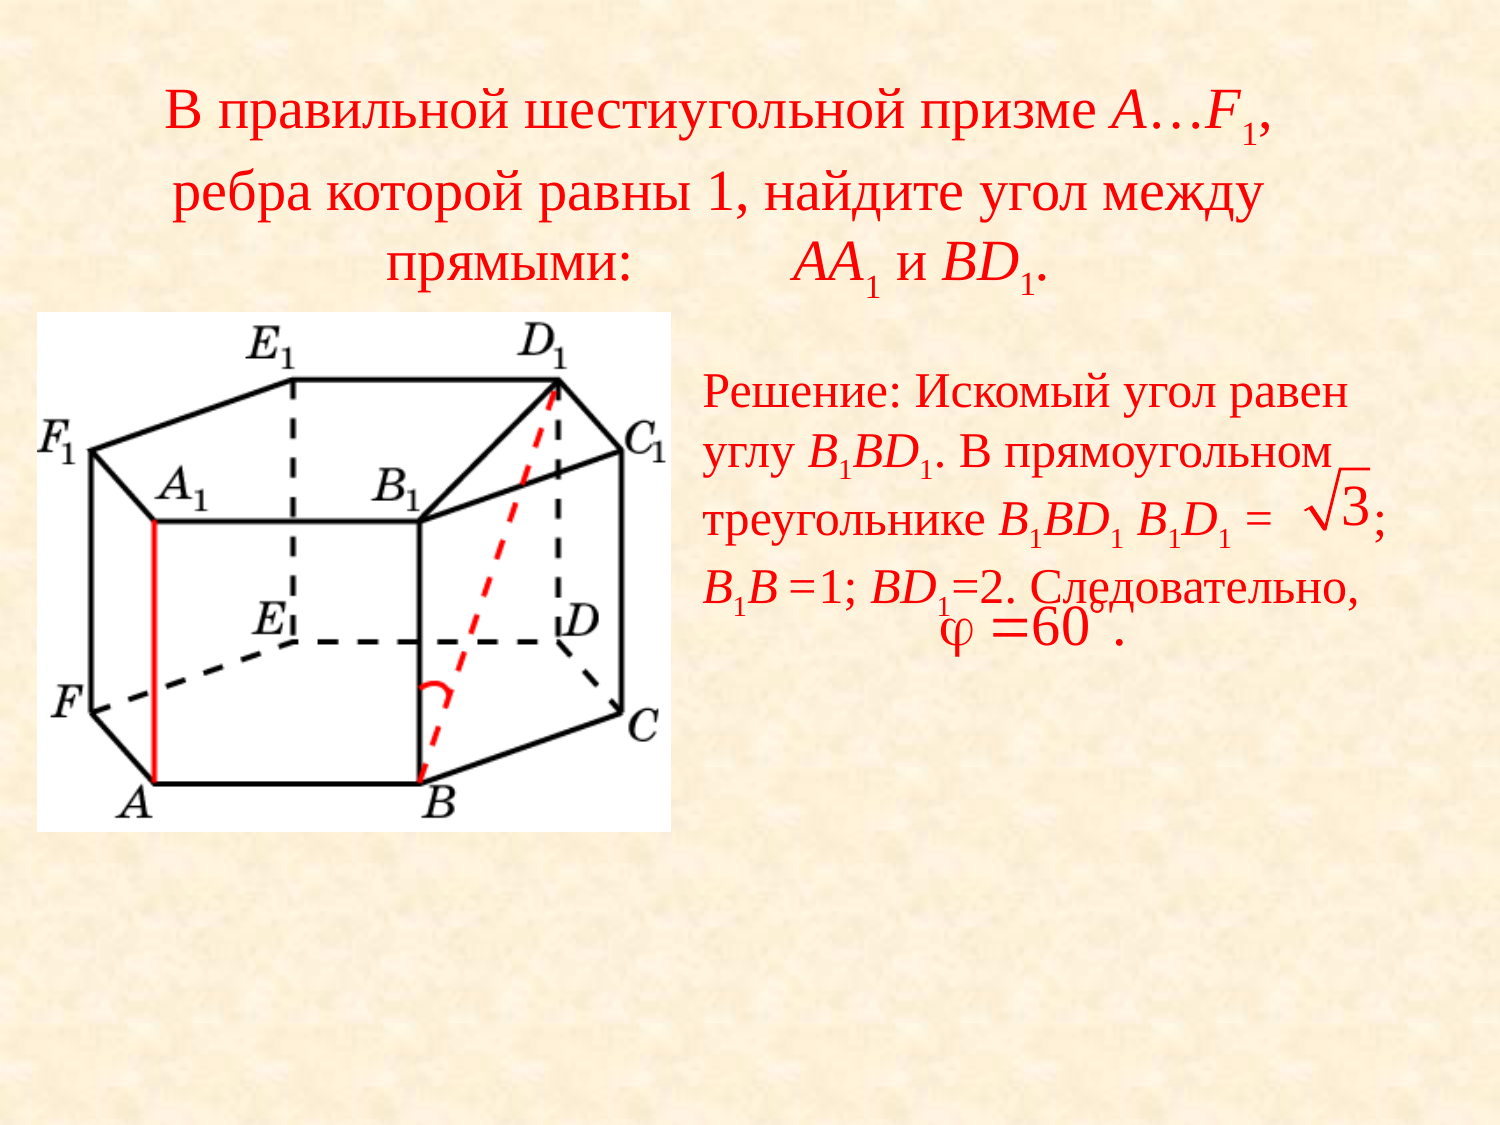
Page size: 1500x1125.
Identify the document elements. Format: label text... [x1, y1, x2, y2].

picture [0, 0, 1500, 1125]
text_box В правильной шестиугольной призме A…F1, ребра которой равны 1, найдите угол между прямыми: AA1 и BD1. [87, 62, 1350, 310]
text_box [37, 312, 1426, 832]
